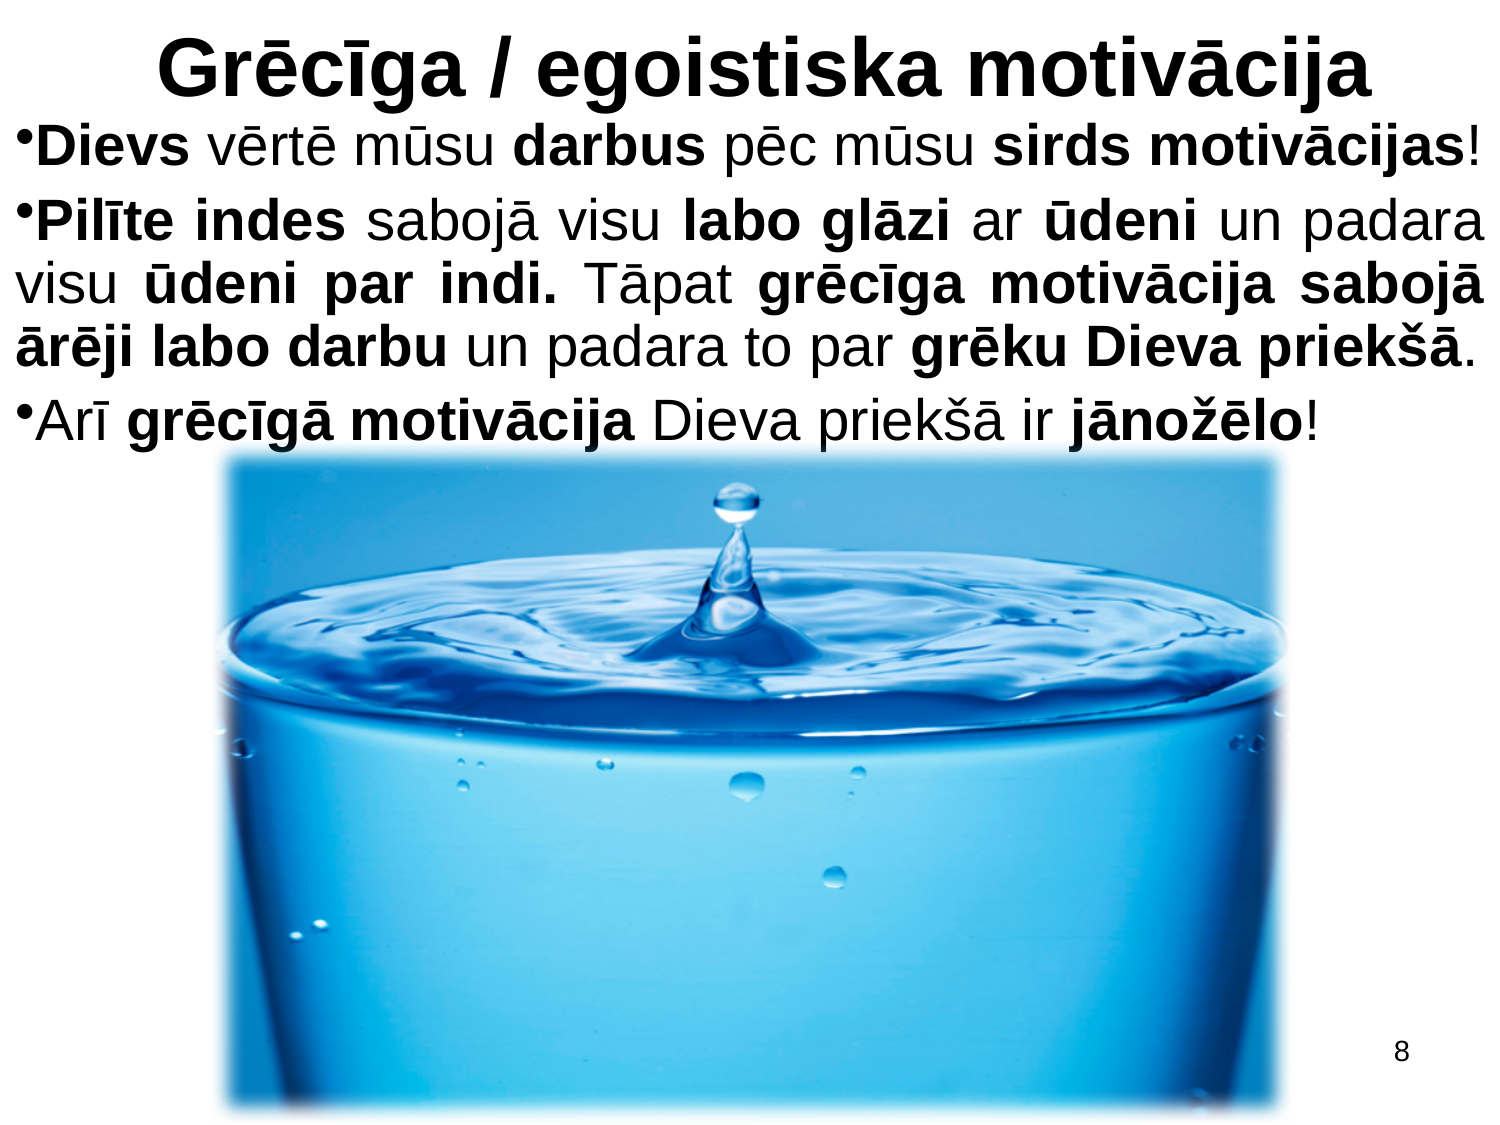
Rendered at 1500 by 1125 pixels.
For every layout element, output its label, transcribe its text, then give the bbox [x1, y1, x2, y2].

title Grēcīga / egoistiska motivācija [29, 0, 1500, 107]
list Dievs vērtē mūsu darbus pēc mūsu sirds motivācijas! Pilīte indes sabojā visu labo glāzi ar ūdeni un padara visu ūdeni par indi. Tāpat grēcīga motivācija sabojā ārēji labo darbu un padara to par grēku Dieva priekšā. Arī grēcīgā motivācija Dieva priekšā ir jānožēlo! [0, 107, 1500, 1108]
picture [210, 438, 1294, 1125]
